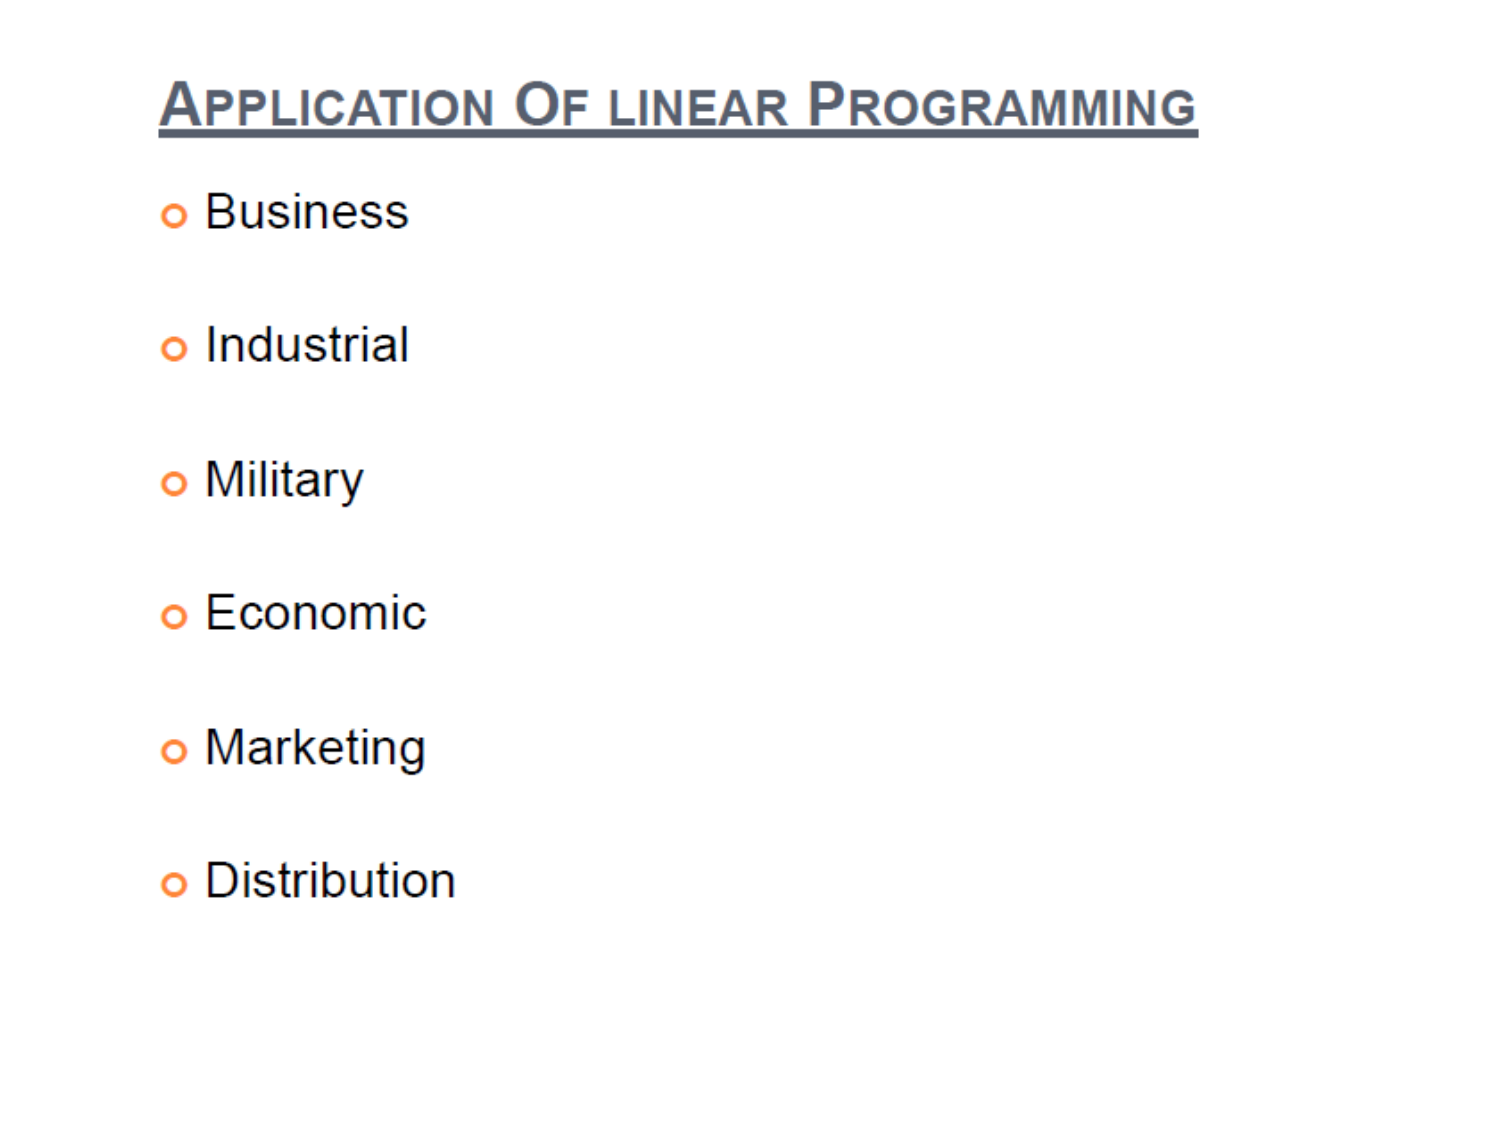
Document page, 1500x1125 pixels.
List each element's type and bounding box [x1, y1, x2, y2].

picture [124, 62, 1288, 940]
